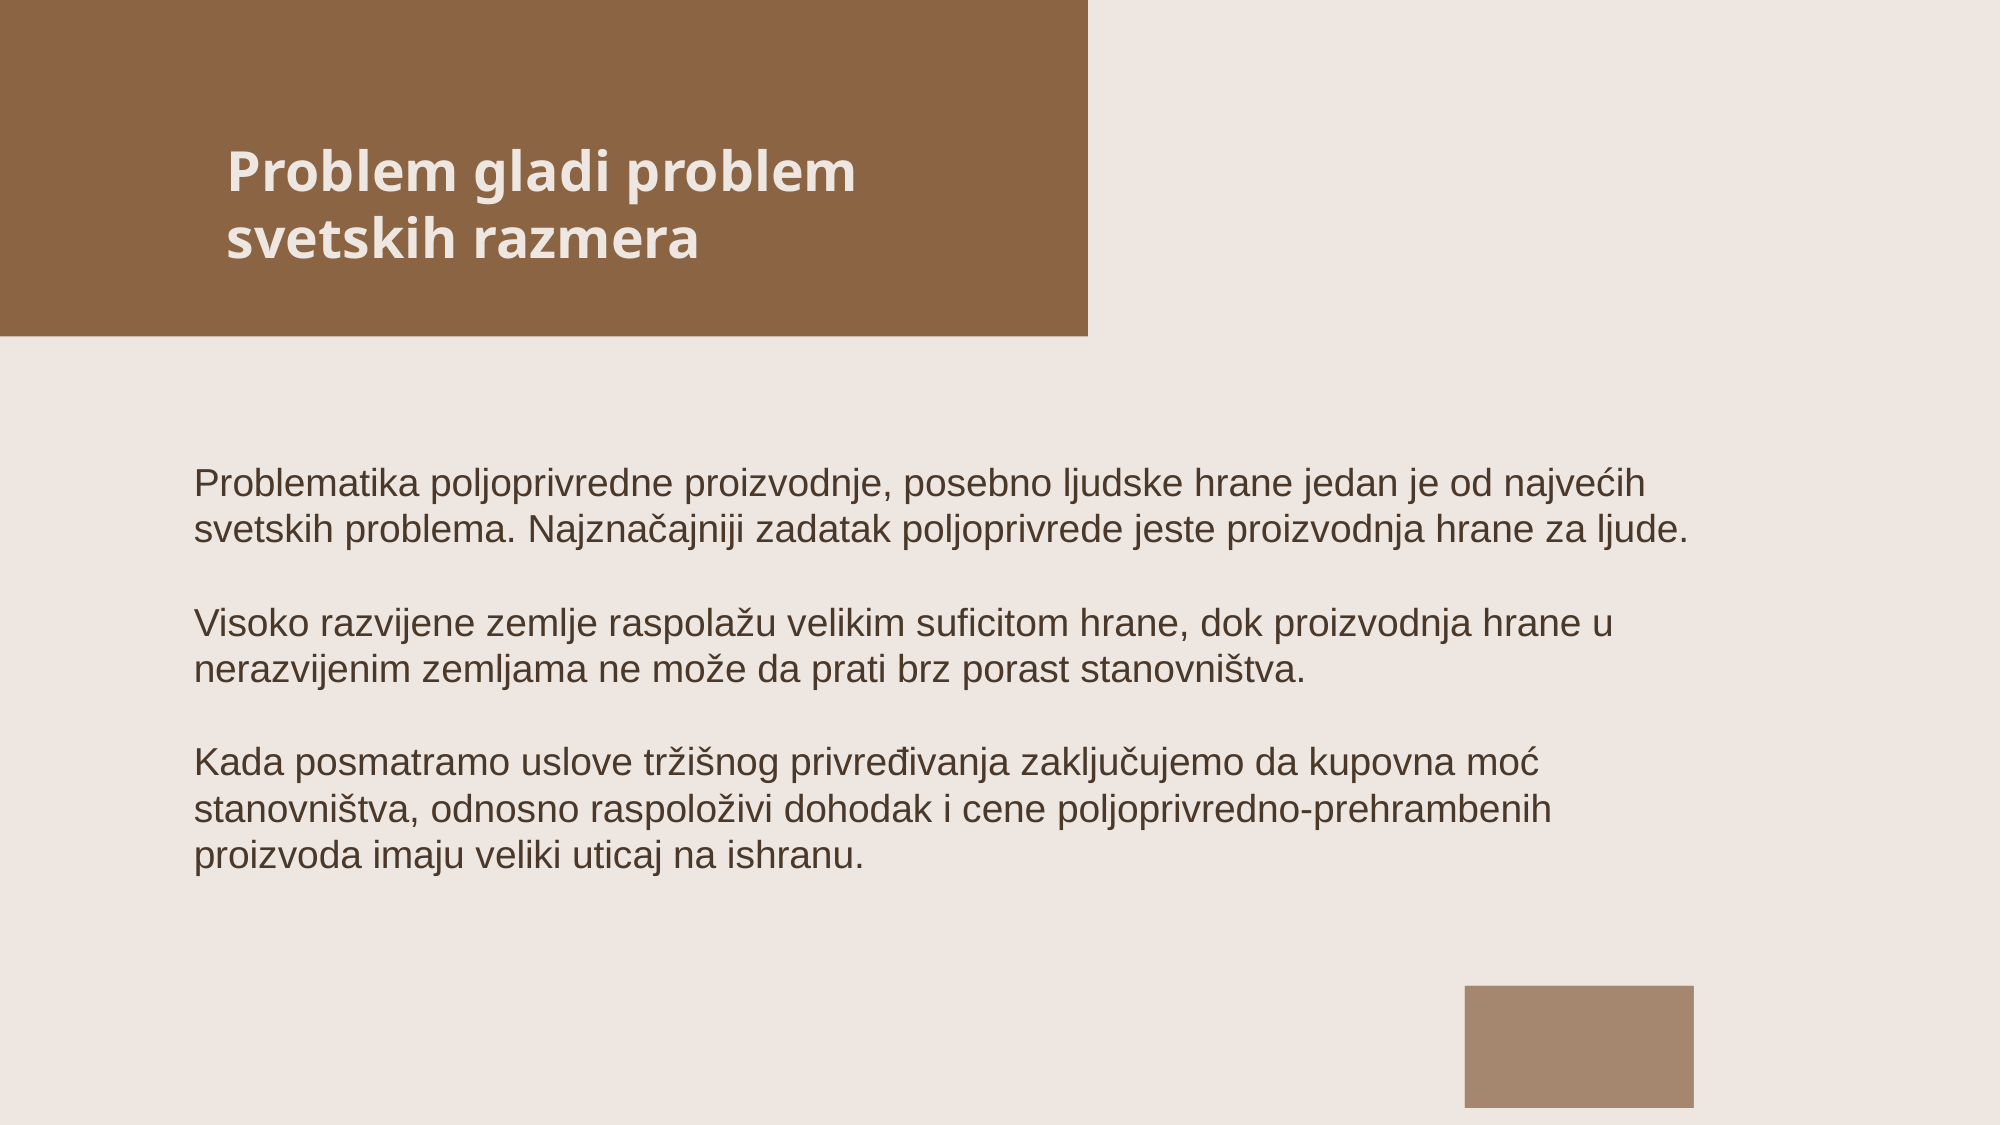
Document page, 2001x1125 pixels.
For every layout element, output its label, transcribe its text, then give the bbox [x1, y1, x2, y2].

text_box [1464, 985, 1694, 1108]
text_box Problematika poljoprivredne proizvodnje, posebno ljudske hrane jedan je od najvećih svetskih problema. Najznačajniji zadatak poljoprivrede jeste proizvodnja hrane za ljude. Visoko razvijene zemlje raspolažu velikim suficitom hrane, dok proizvodnja hrane u nerazvijenim zemljama ne može da prati brz porast stanovništva. Kada posmatramo uslove tržišnog privređivanja zaključujemo da kupovna moć stanovništva, odnosno raspoloživi dohodak i cene poljoprivredno-prehrambenih proizvoda imaju veliki uticaj na ishranu. [179, 450, 1715, 885]
title Problem gladi problem svetskih razmera [206, 116, 1032, 232]
